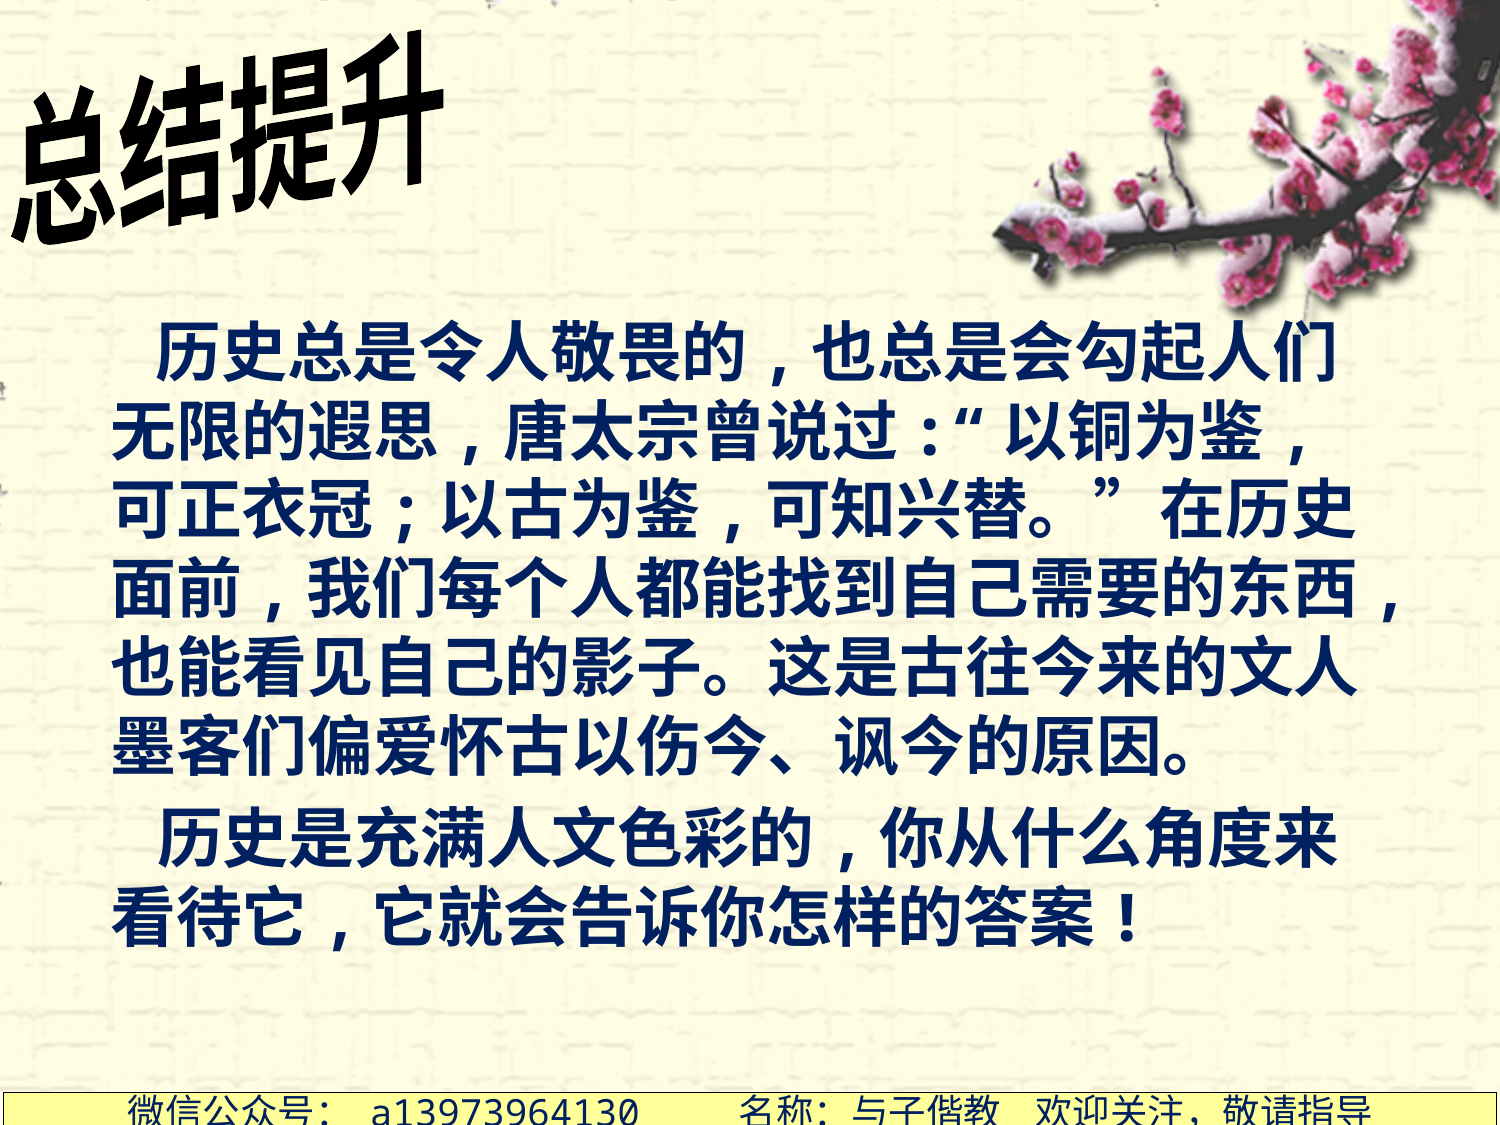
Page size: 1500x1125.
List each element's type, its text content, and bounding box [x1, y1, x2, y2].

list 历史总是令人敬畏的,也总是会勾起人们无限的遐思,唐太宗曾说过:“以铜为鉴,可正衣冠;以古为鉴,可知兴替。”在历史面前,我们每个人都能找到自己需要的东西,也能看见自己的影子。这是古往今来的文人墨客们偏爱怀古以伤今、讽今的原因。 历史是充满人文色彩的,你从什么角度来看待它,它就会告诉你怎样的答案! [39, 303, 1383, 1025]
text_box 微信公众号： a13973964130 名称：与子偕教 欢迎关注，敬请指导 [3, 1092, 1497, 1125]
picture [0, 0, 1500, 1125]
